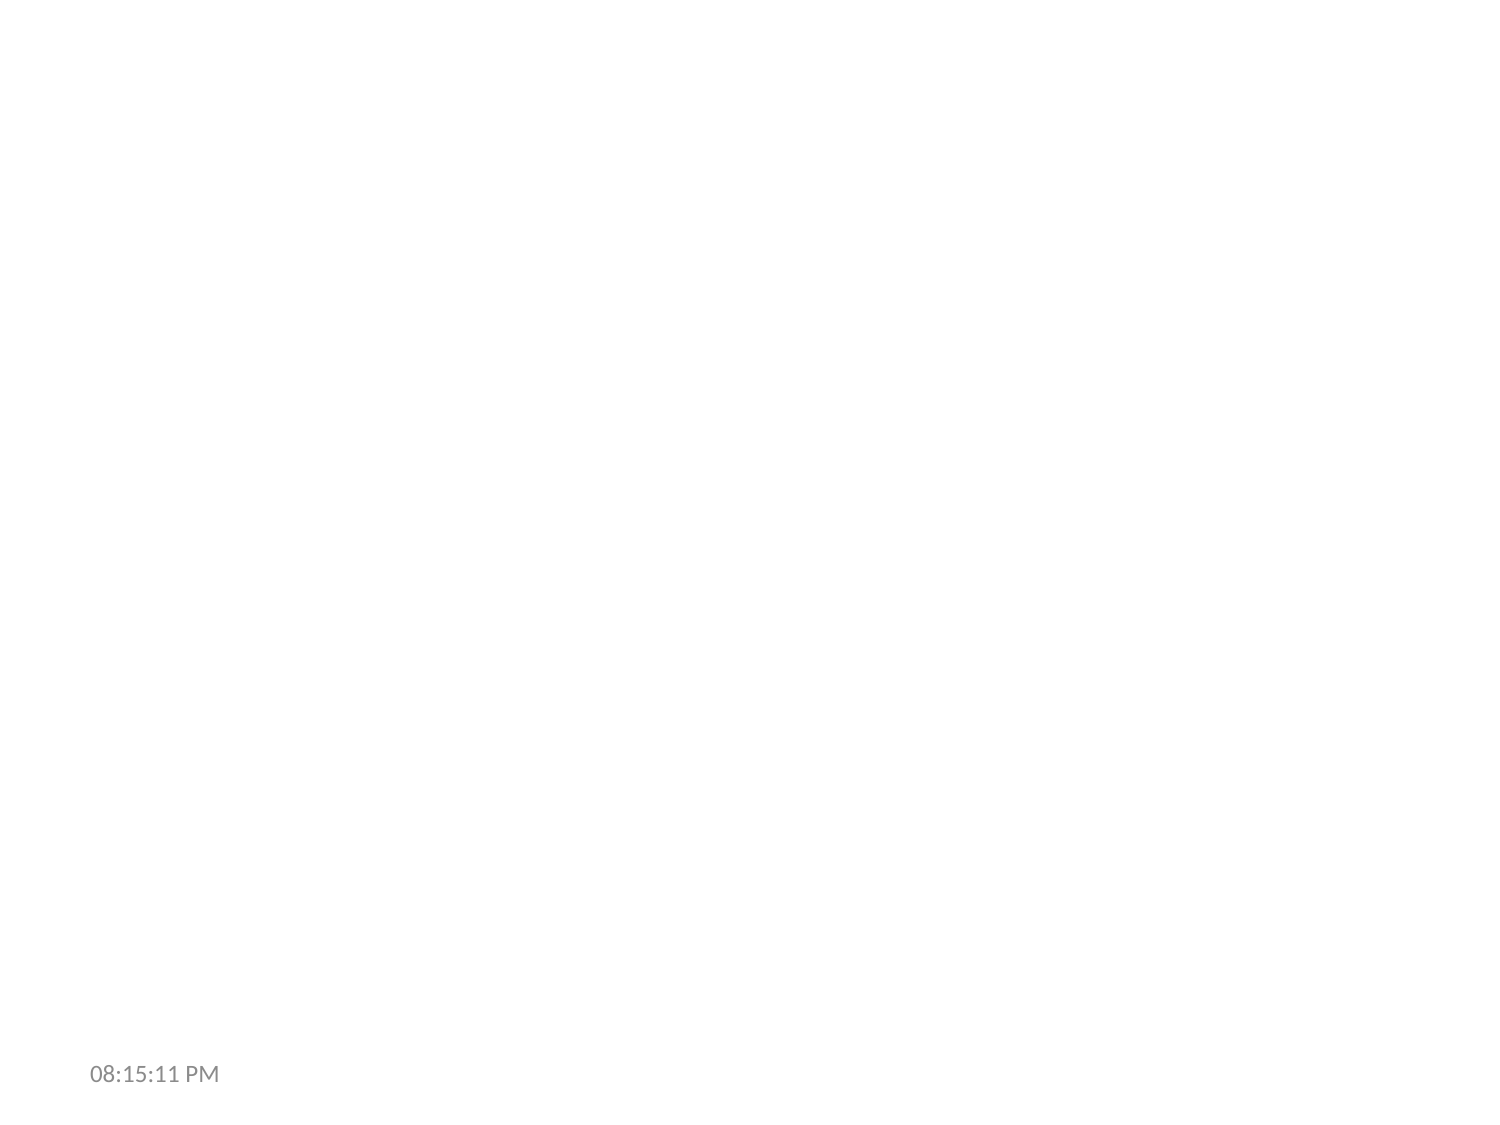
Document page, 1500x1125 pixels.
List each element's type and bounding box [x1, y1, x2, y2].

slide_number [75, 1042, 425, 1103]
